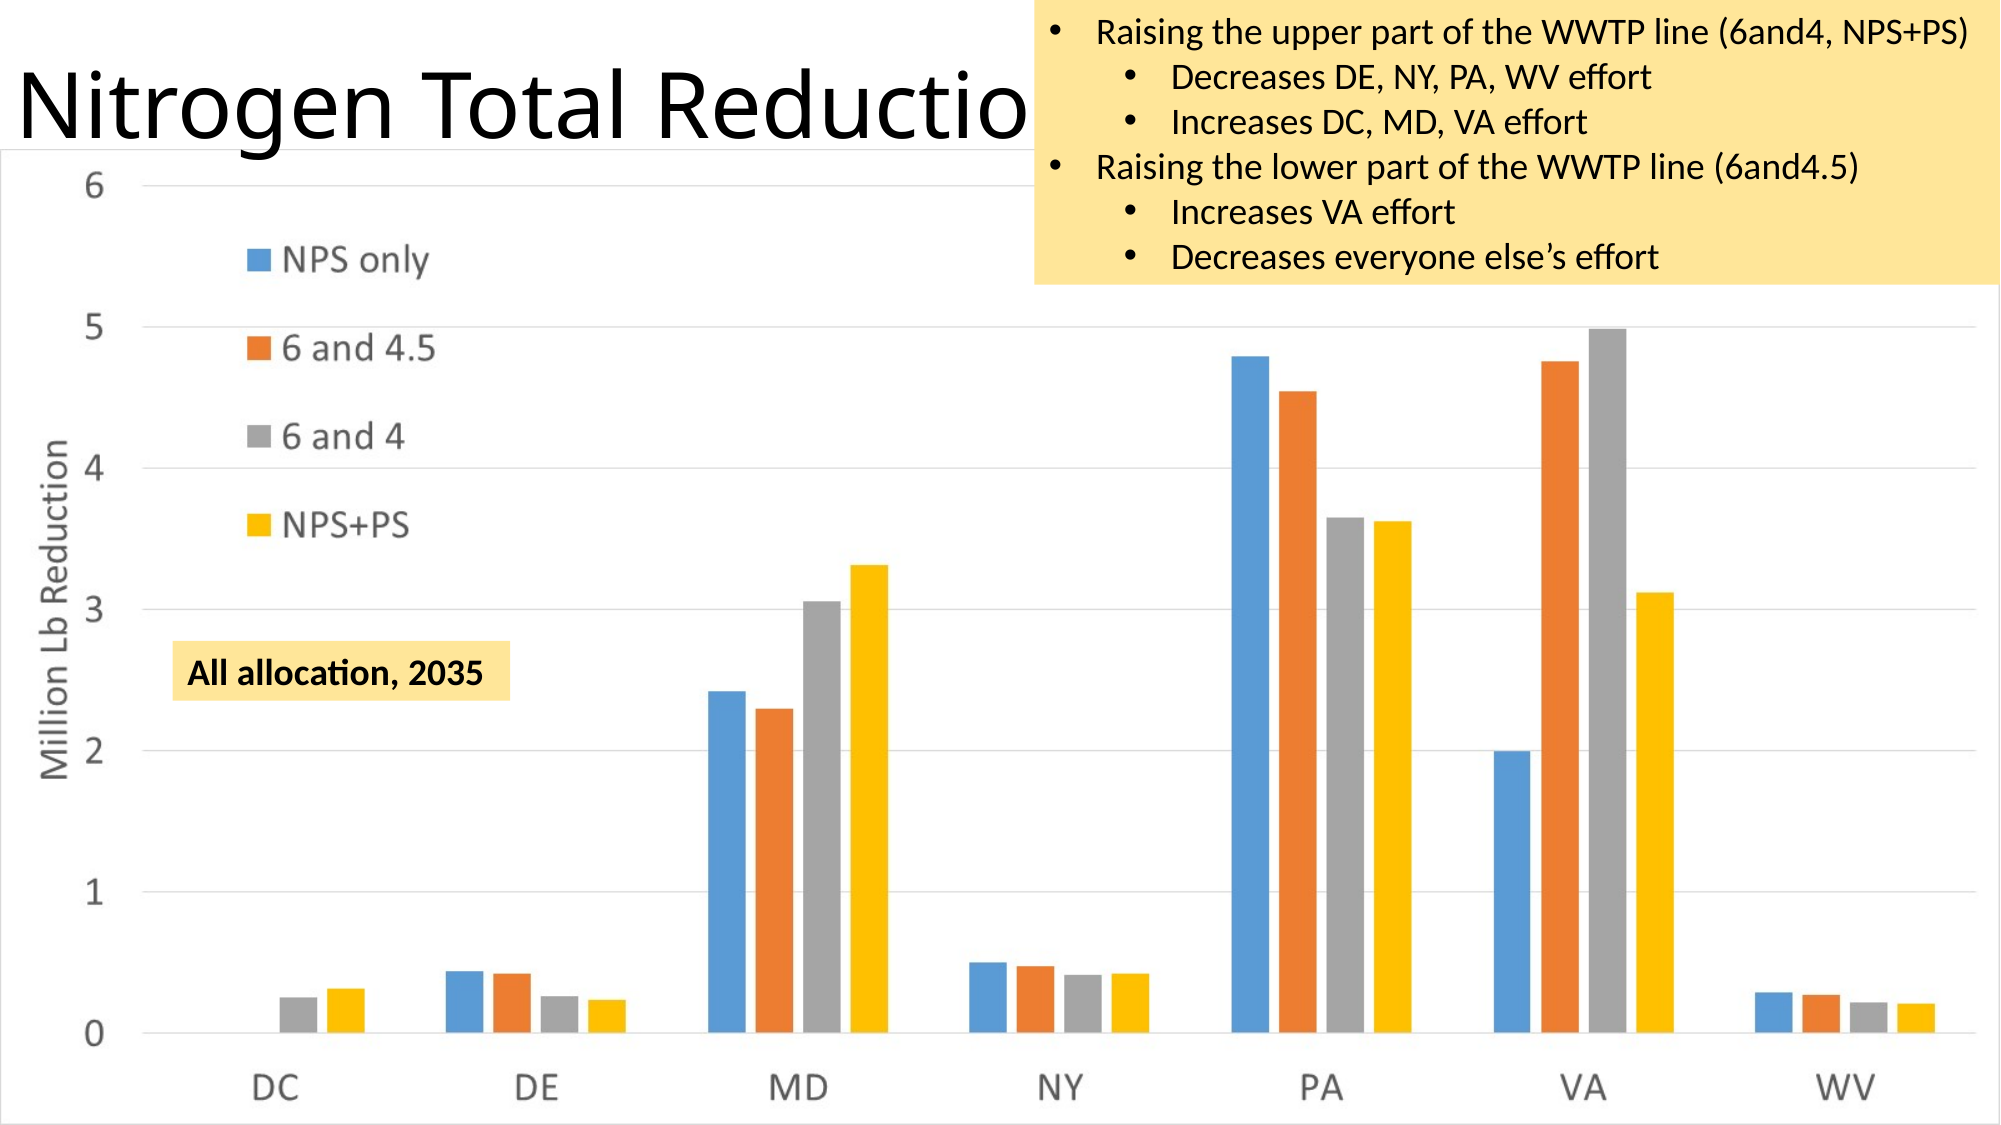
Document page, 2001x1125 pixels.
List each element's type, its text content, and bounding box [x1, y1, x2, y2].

picture [0, 149, 2000, 1125]
title Nitrogen Total Reductions [0, 0, 1034, 149]
text_box Raising the upper part of the WWTP line (6and4, NPS+PS) Decreases DE, NY, PA, WV effort Increases DC, MD, VA effort Raising the lower part of the WWTP line (6and4.5) Increases VA effort Decreases everyone else’s effort [1034, 0, 2000, 149]
